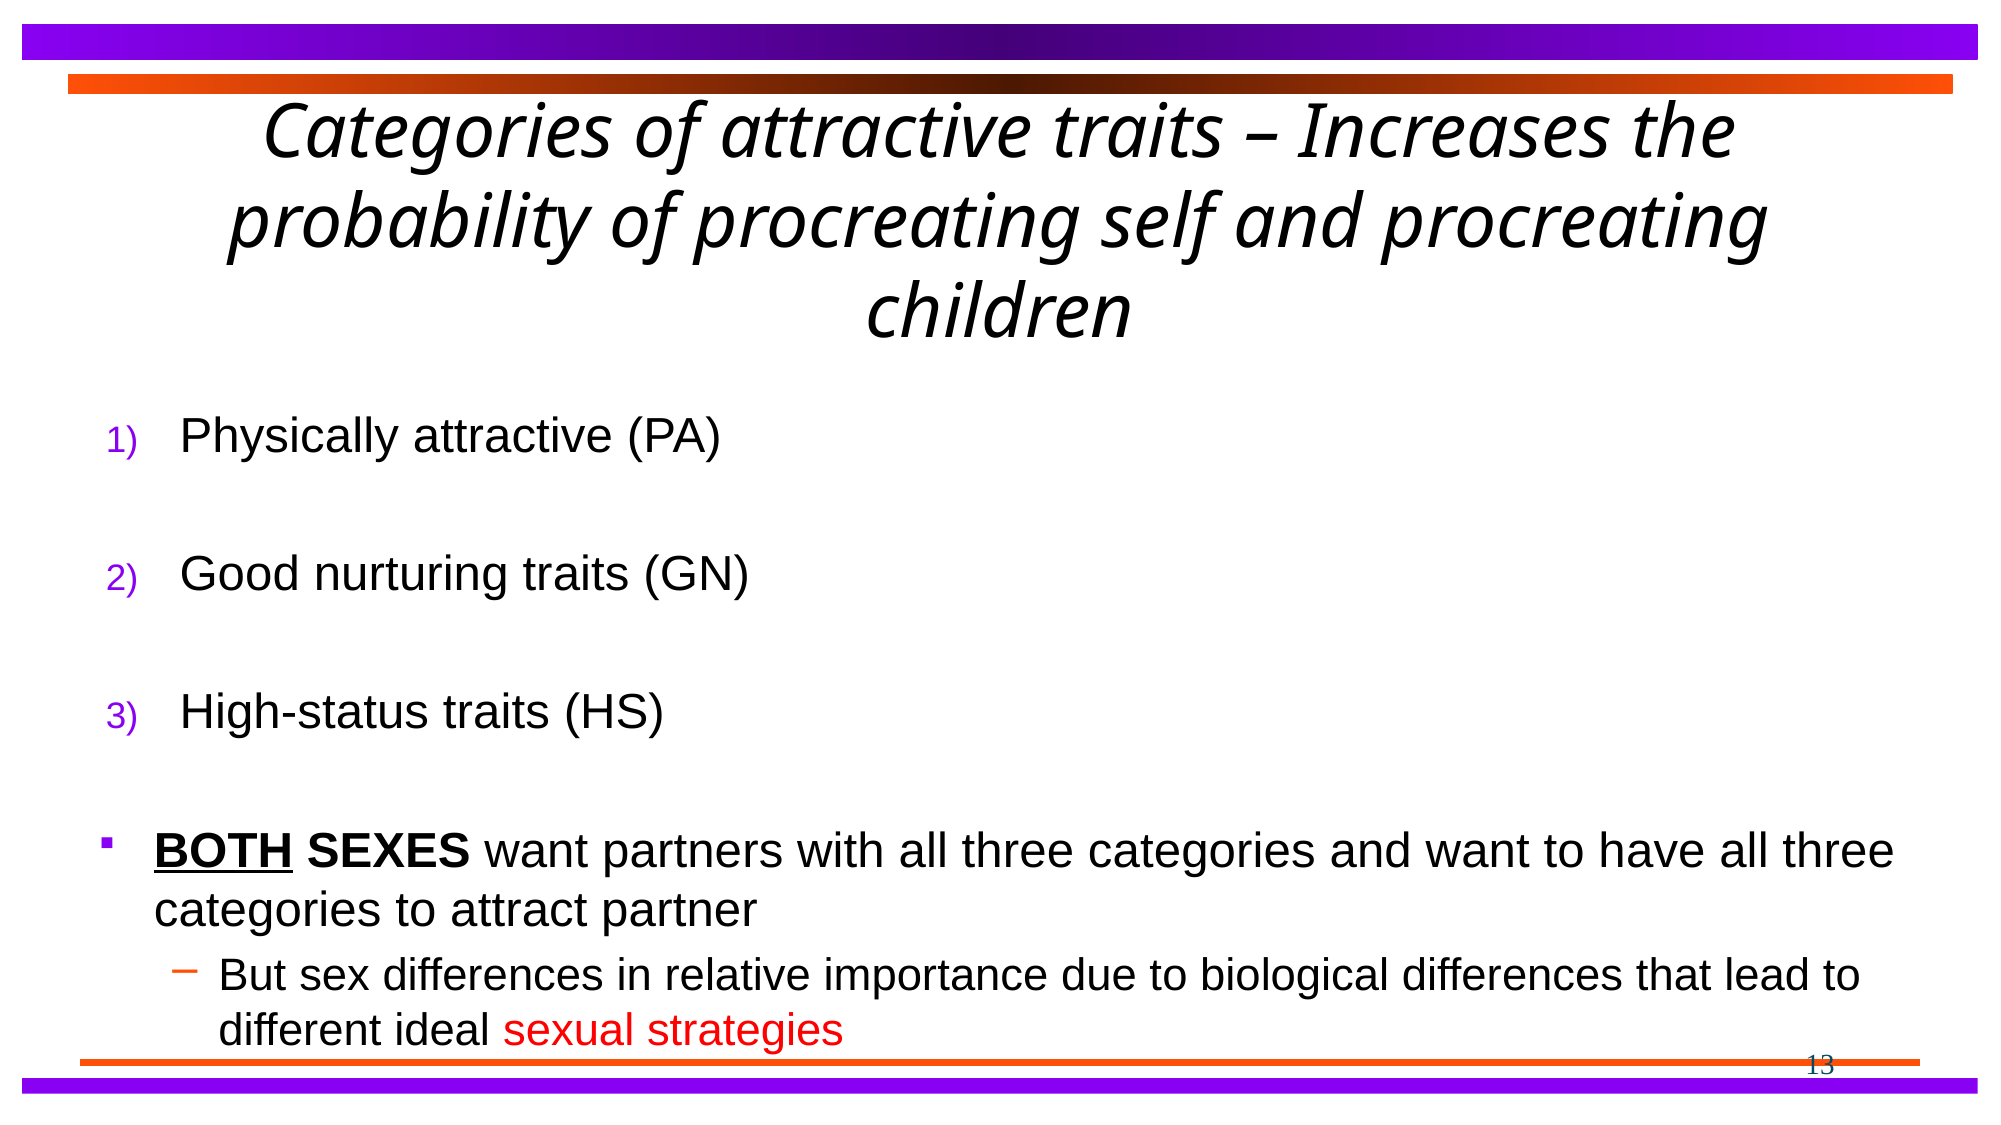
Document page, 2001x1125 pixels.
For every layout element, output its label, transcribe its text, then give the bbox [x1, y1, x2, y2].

title Categories of attractive traits – Increases the probability of procreating self and procreating children [150, 121, 1850, 313]
list Physically attractive (PA) Good nurturing traits (GN) High-status traits (HS) BOTH SEXES want partners with all three categories and want to have all three categories to attract partner But sex differences in relative importance due to biological differences that lead to different ideal sexual strategies [83, 395, 1923, 1067]
slide_number 13 [1433, 1024, 1851, 1101]
